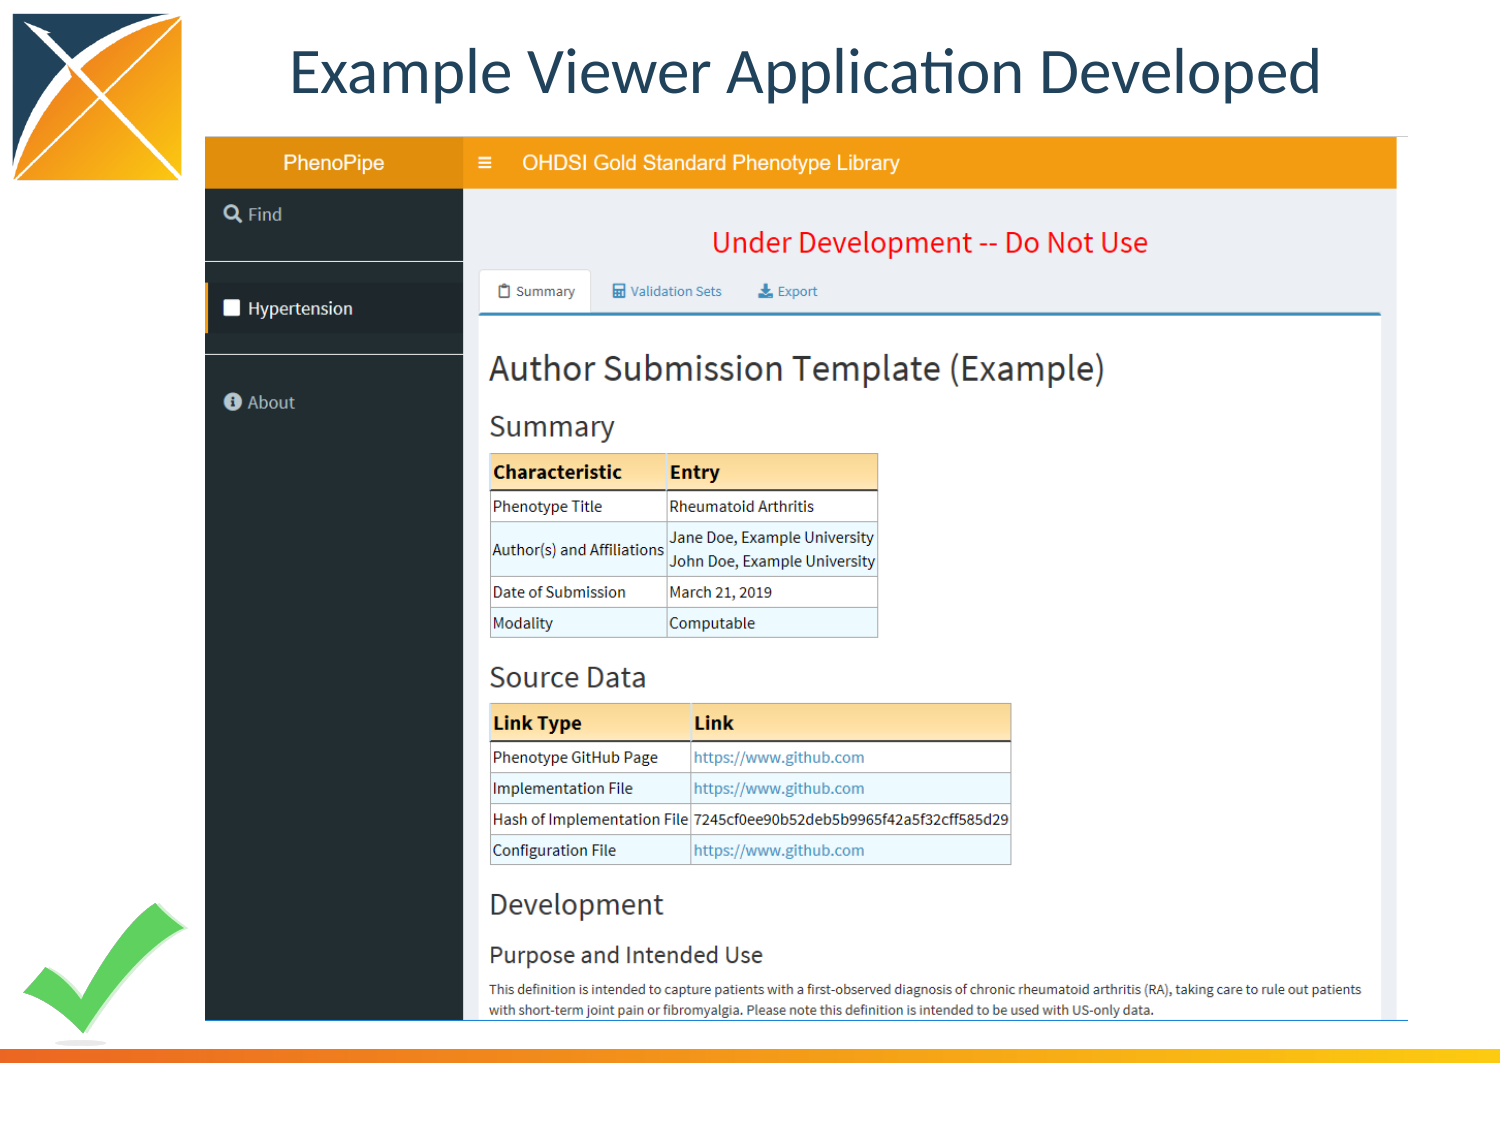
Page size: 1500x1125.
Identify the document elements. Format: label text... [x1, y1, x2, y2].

title Example Viewer Application Developed [187, 0, 1425, 137]
picture [0, 0, 1408, 1022]
picture [23, 903, 188, 1046]
